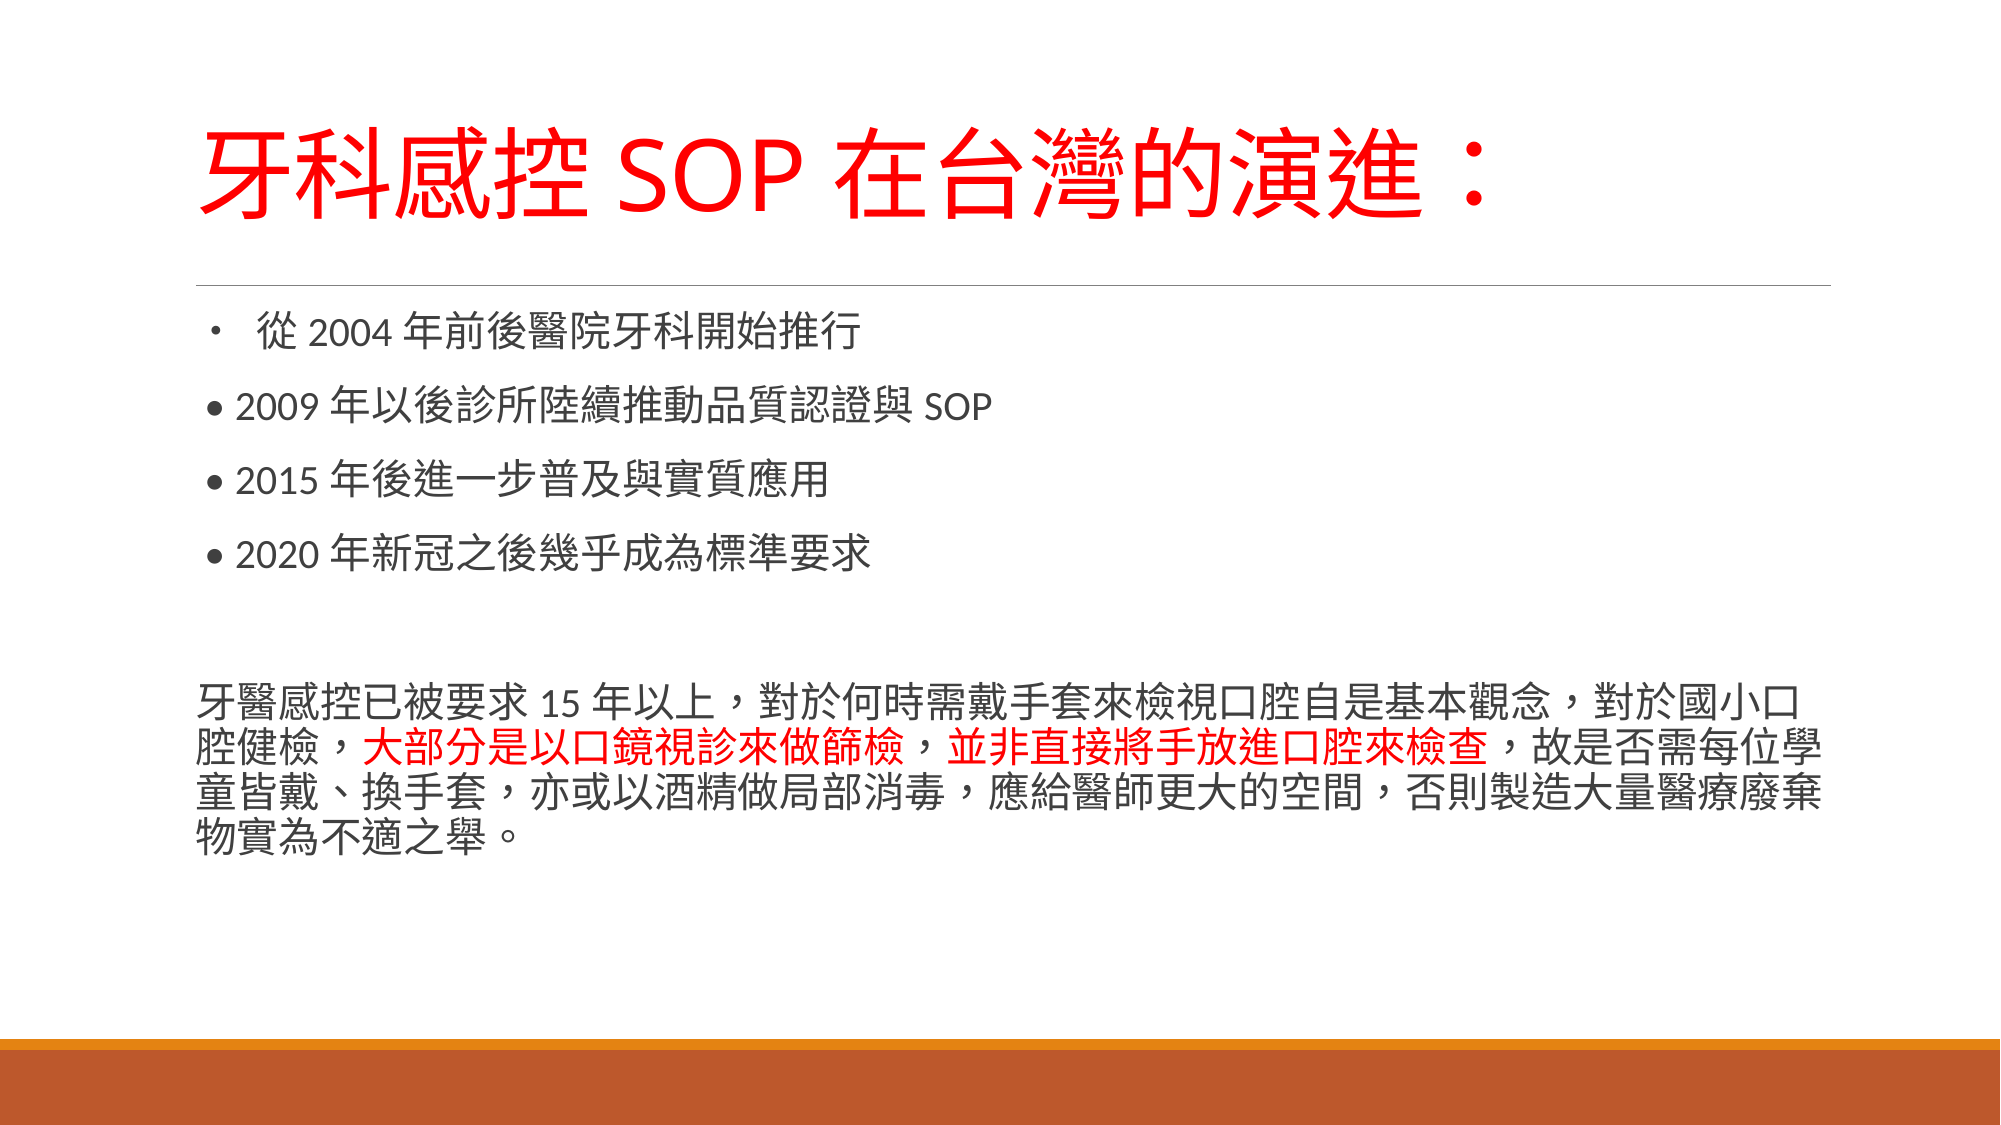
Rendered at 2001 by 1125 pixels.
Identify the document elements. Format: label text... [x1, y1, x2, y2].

list • 從2004年前後醫院牙科開始推行 • 2009年以後診所陸續推動品質認證與SOP • 2015年後進一步普及與實質應用 • 2020年新冠之後幾乎成為標準要求 牙醫感控已被要求15年以上，對於何時需戴手套來檢視口腔自是基本觀念，對於國小口腔健檢，大部分是以口鏡視診來做篩檢，並非直接將手放進口腔來檢查，故是否需每位學童皆戴、換手套，亦或以酒精做局部消毒，應給醫師更大的空間，否則製造大量醫療廢棄物實為不適之舉。 [180, 302, 1830, 963]
title 牙科感控SOP在台灣的演進： [180, 47, 1830, 240]
